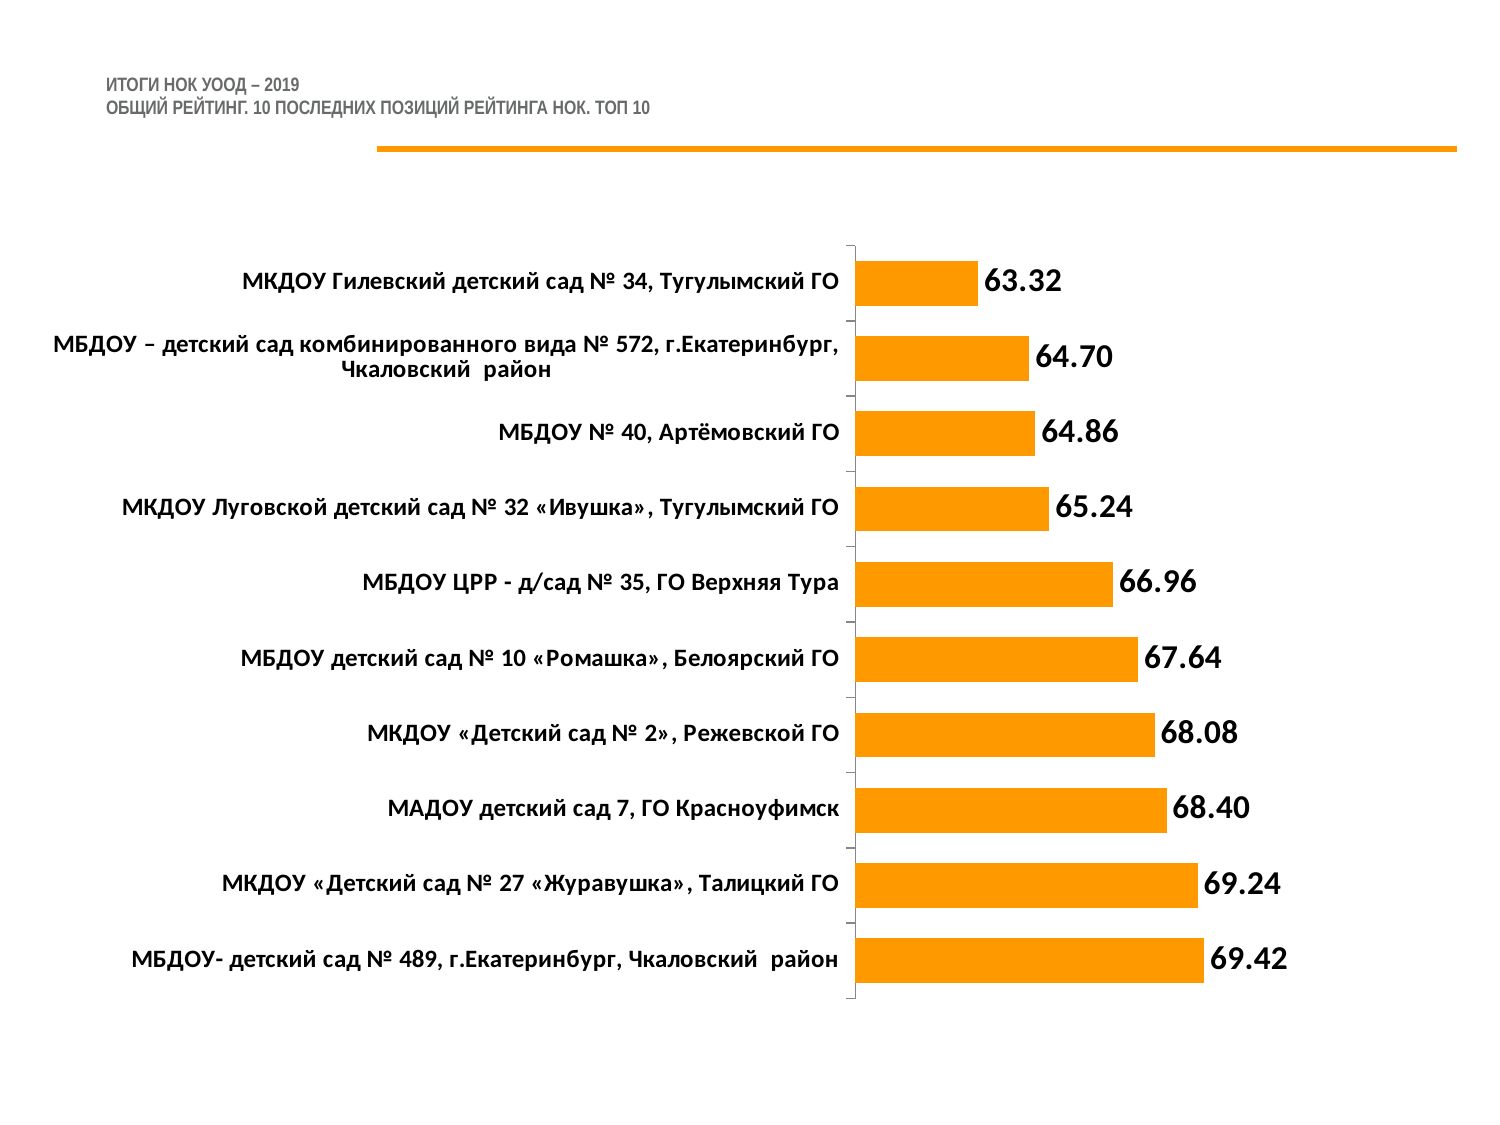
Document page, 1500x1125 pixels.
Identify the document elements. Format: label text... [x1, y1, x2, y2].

title ИТОГИ НОК УООД – 2019 ОБЩИЙ РЕЙТИНГ. 10 ПОСЛЕДНИХ ПОЗИЦИЙ РЕЙТИНГА НОК. ТОП 10 [91, 63, 1441, 149]
chart [17, 207, 1424, 1036]
